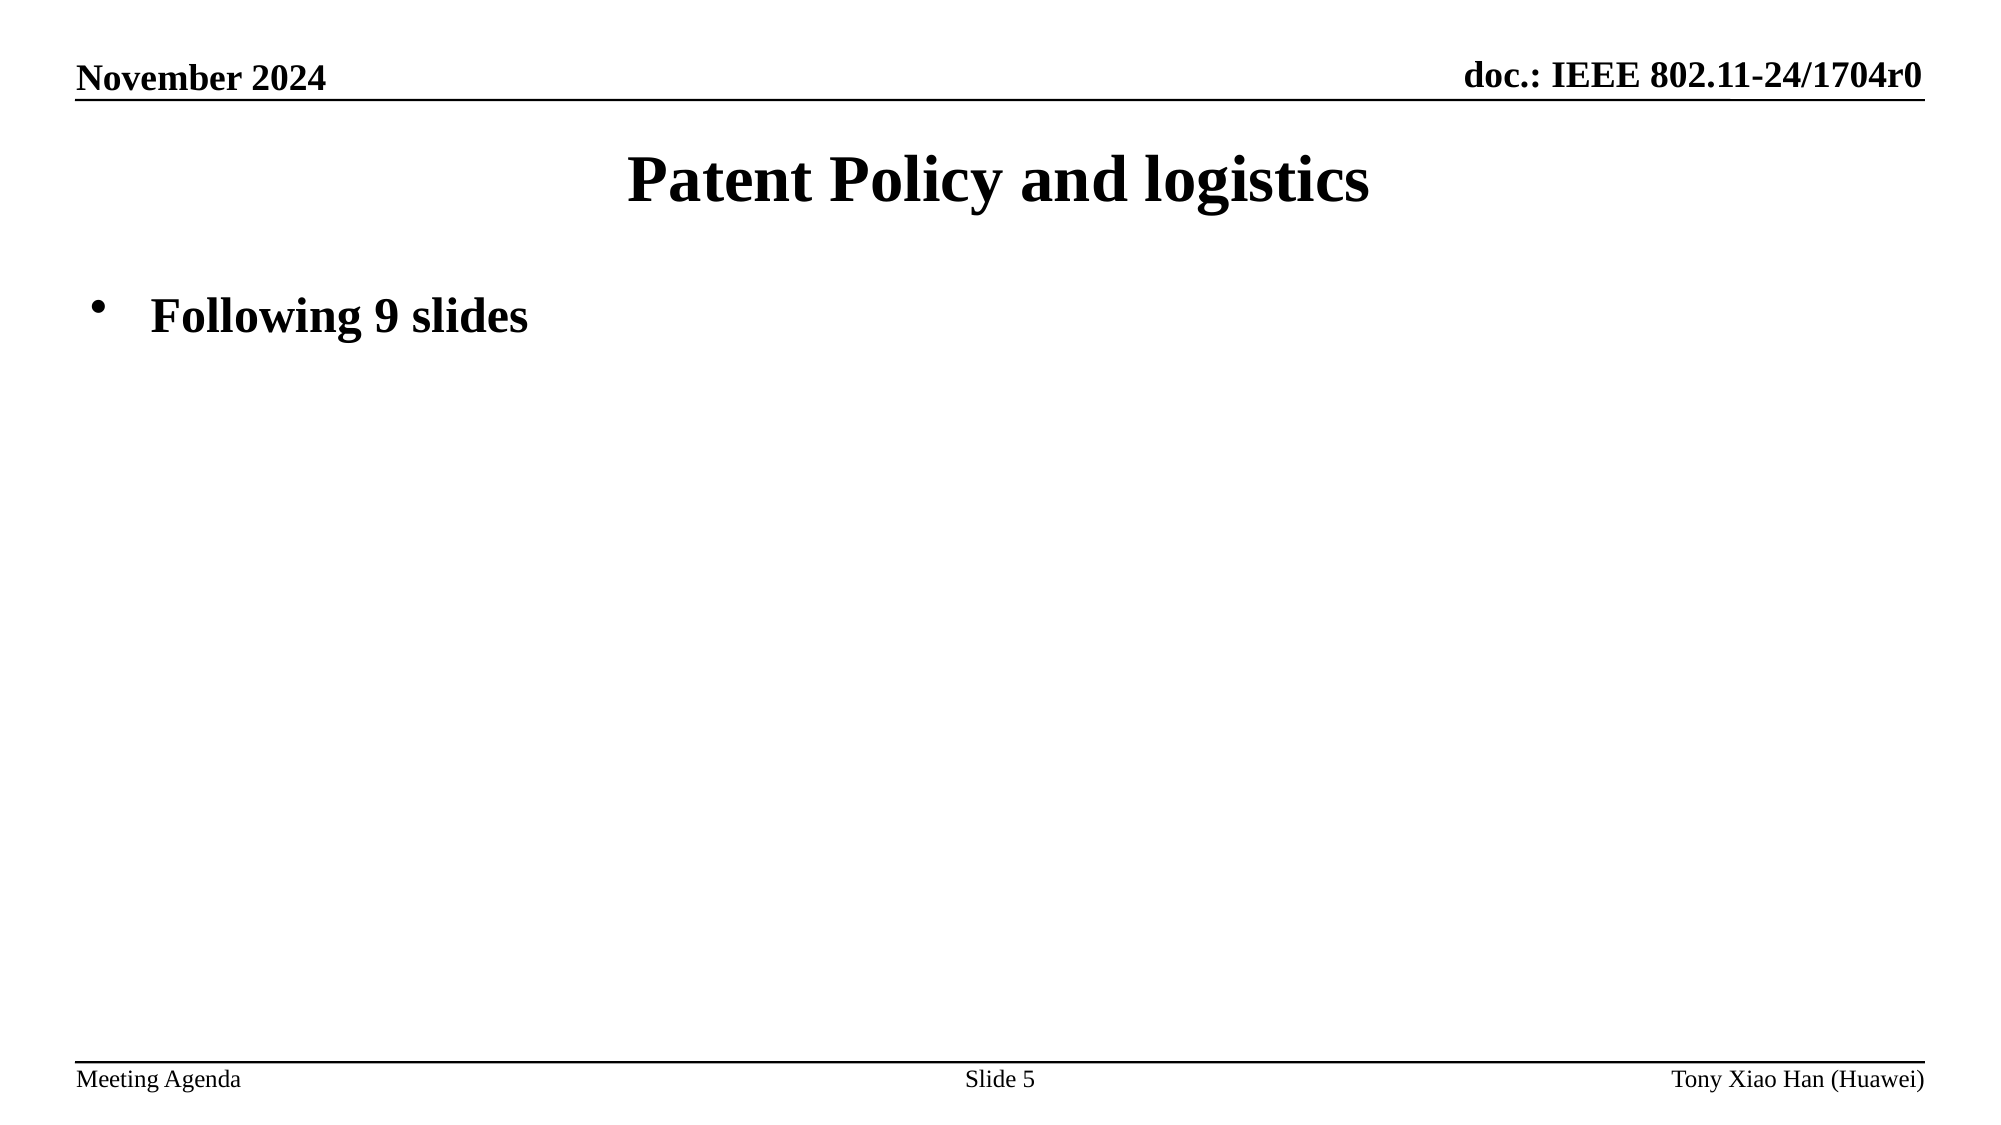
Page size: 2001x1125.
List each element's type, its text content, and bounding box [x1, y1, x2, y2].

text_box Patent Policy and logistics [362, 87, 1638, 263]
text_box Following 9 slides [75, 274, 1925, 950]
